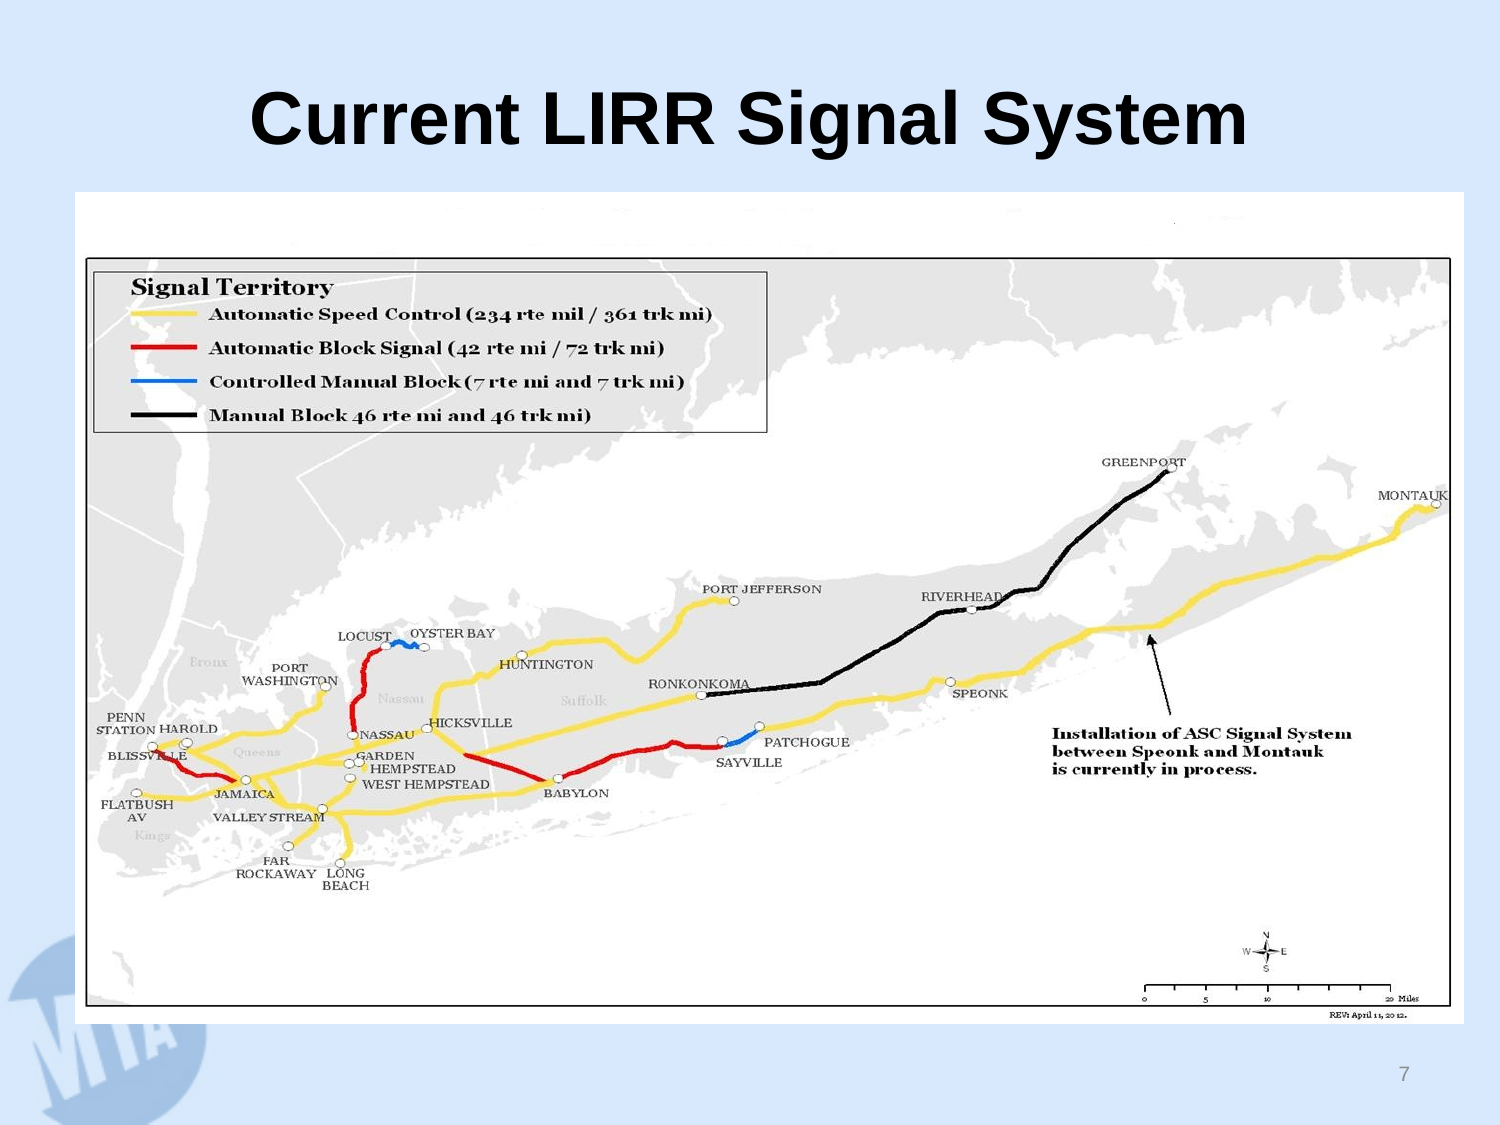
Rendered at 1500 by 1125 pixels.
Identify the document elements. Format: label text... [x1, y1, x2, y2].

picture [0, 0, 1500, 1125]
title Current LIRR Signal System [75, 20, 1425, 190]
slide_number 6 [1074, 1042, 1425, 1103]
